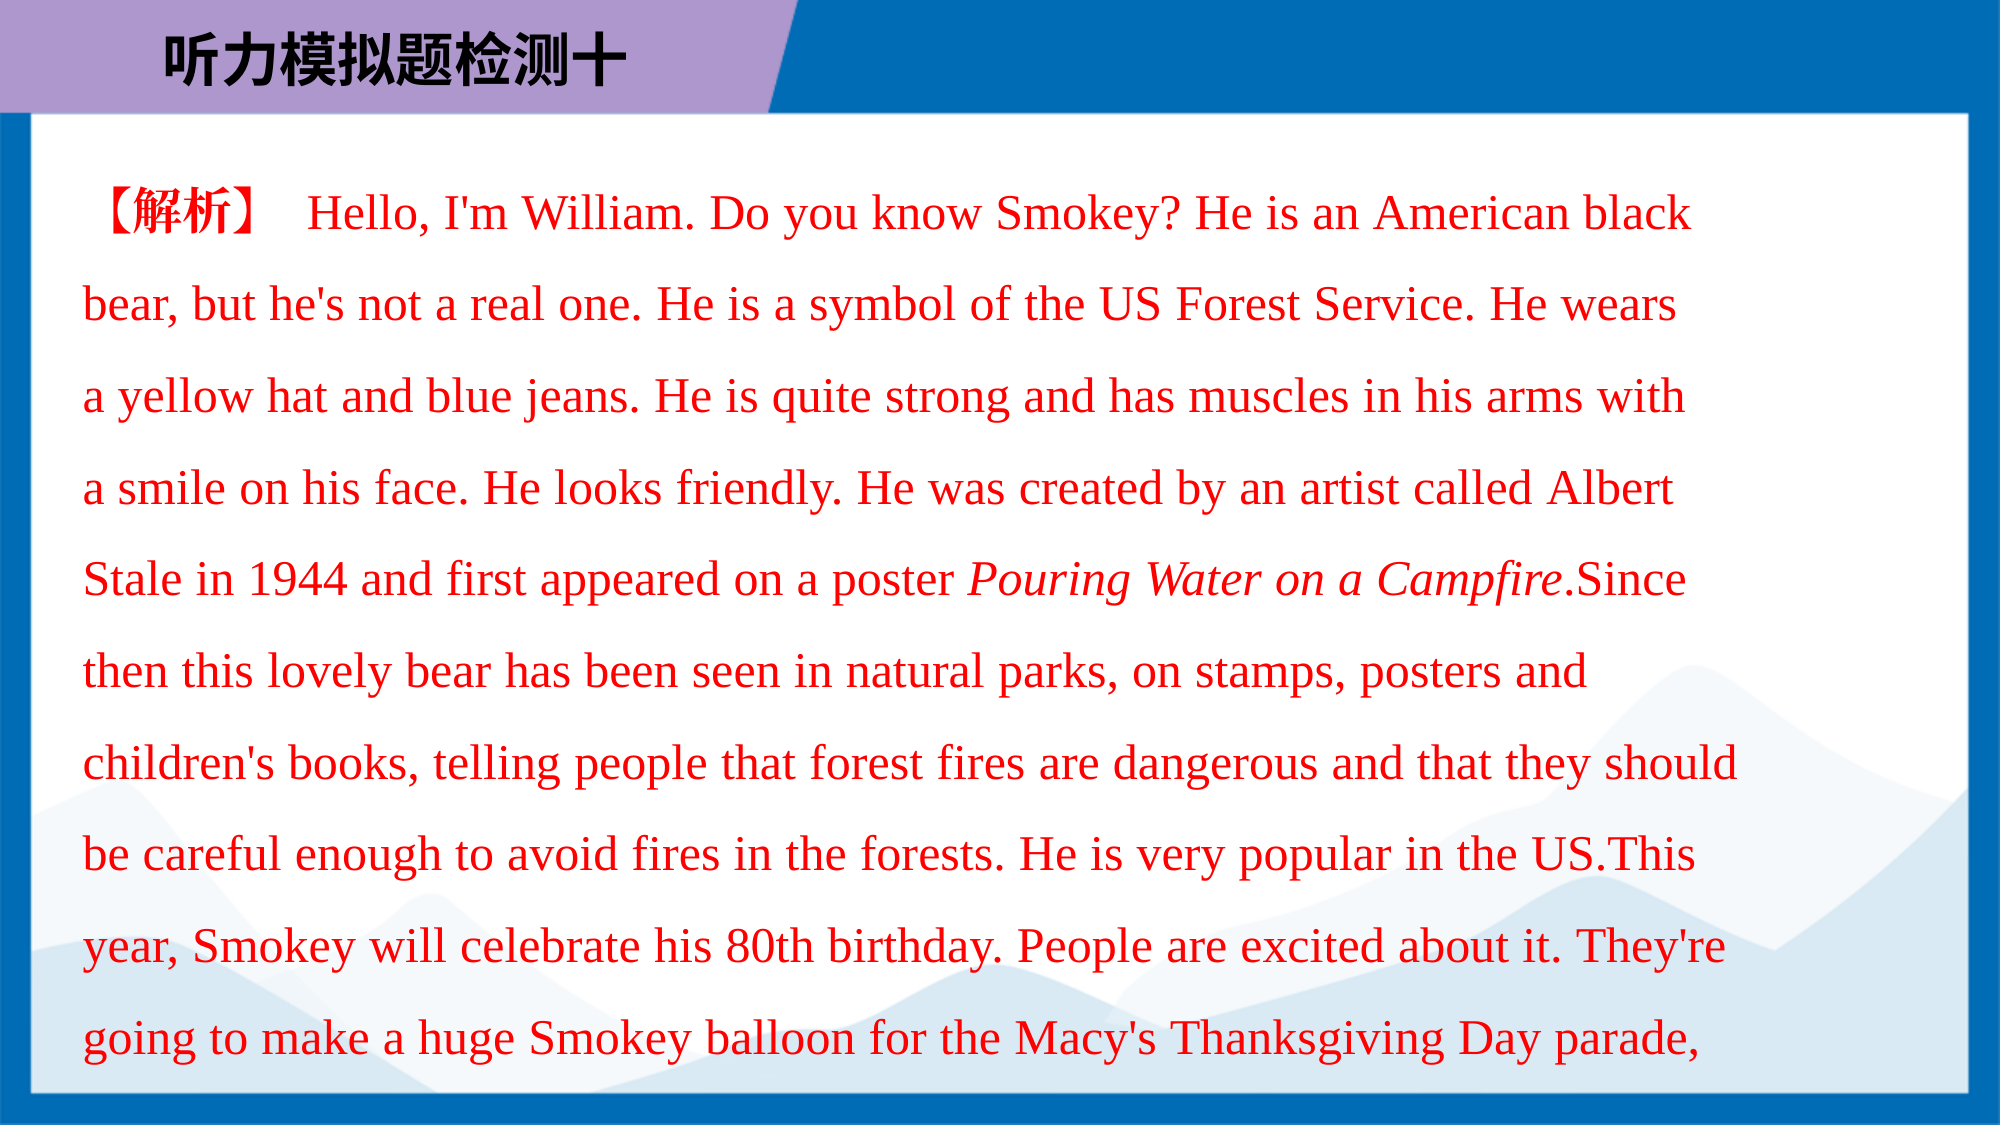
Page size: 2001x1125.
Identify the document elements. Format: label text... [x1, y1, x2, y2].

text_box 【解析】 Hello, I'm William. Do you know Smokey? He is an American black bear, but he's not a real one. He is a symbol of the US Forest Service. He wears a yellow hat and blue jeans. He is quite strong and has muscles in his arms with a smile on his face. He looks friendly. He was created by an artist called Albert Stale in 1944 and first appeared on a poster Pouring Water on a Campfire.Since then this lovely bear has been seen in natural parks, on stamps, posters and children's books, telling people that forest fires are dangerous and that they should be careful enough to avoid fires in the forests. He is very popular in the US.This year, Smokey will celebrate his 80th birthday. People are excited about it. They're going to make a huge Smokey balloon for the Macy's Thanksgiving Day parade, [82, 147, 1917, 1065]
picture [0, 0, 2000, 1125]
